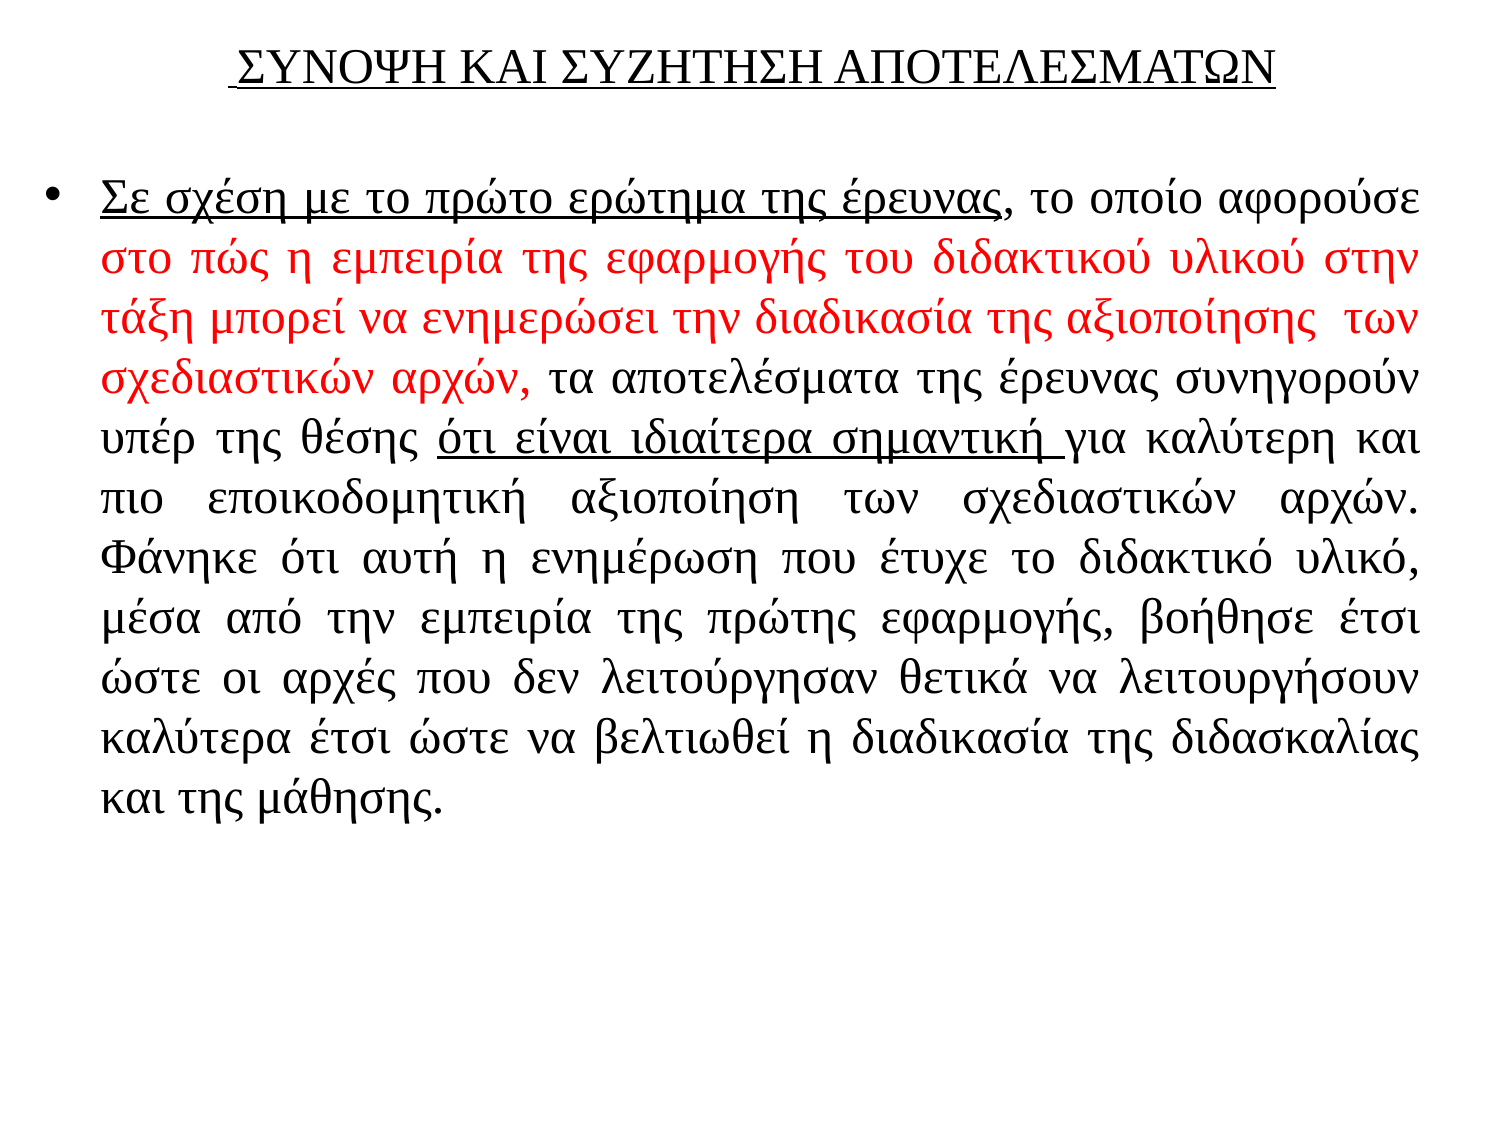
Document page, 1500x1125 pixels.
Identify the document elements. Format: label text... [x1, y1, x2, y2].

text_box Σε σχέση με το πρώτο ερώτημα της έρευνας, το οποίο αφορούσε στο πώς η εμπειρία της εφαρμογής του διδακτικού υλικού στην τάξη μπορεί να ενημερώσει την διαδικασία της αξιοποίησης των σχεδιαστικών αρχών, τα αποτελέσματα της έρευνας συνηγορούν υπέρ της θέσης ότι είναι ιδιαίτερα σημαντική για καλύτερη και πιο εποικοδομητική αξιοποίηση των σχεδιαστικών αρχών. Φάνηκε ότι αυτή η ενημέρωση που έτυχε το διδακτικό υλικό, μέσα από την εμπειρία της πρώτης εφαρμογής, βοήθησε έτσι ώστε οι αρχές που δεν λειτούργησαν θετικά να λειτουργήσουν καλύτερα έτσι ώστε να βελτιωθεί η διαδικασία της διδασκαλίας και της μάθησης. [29, 155, 1436, 876]
text_box ΣΥΝΟΨΗ ΚΑΙ ΣΥΖΗΤΗΣΗ ΑΠΟΤΕΛΕΣΜΑΤΩΝ [213, 26, 1292, 101]
